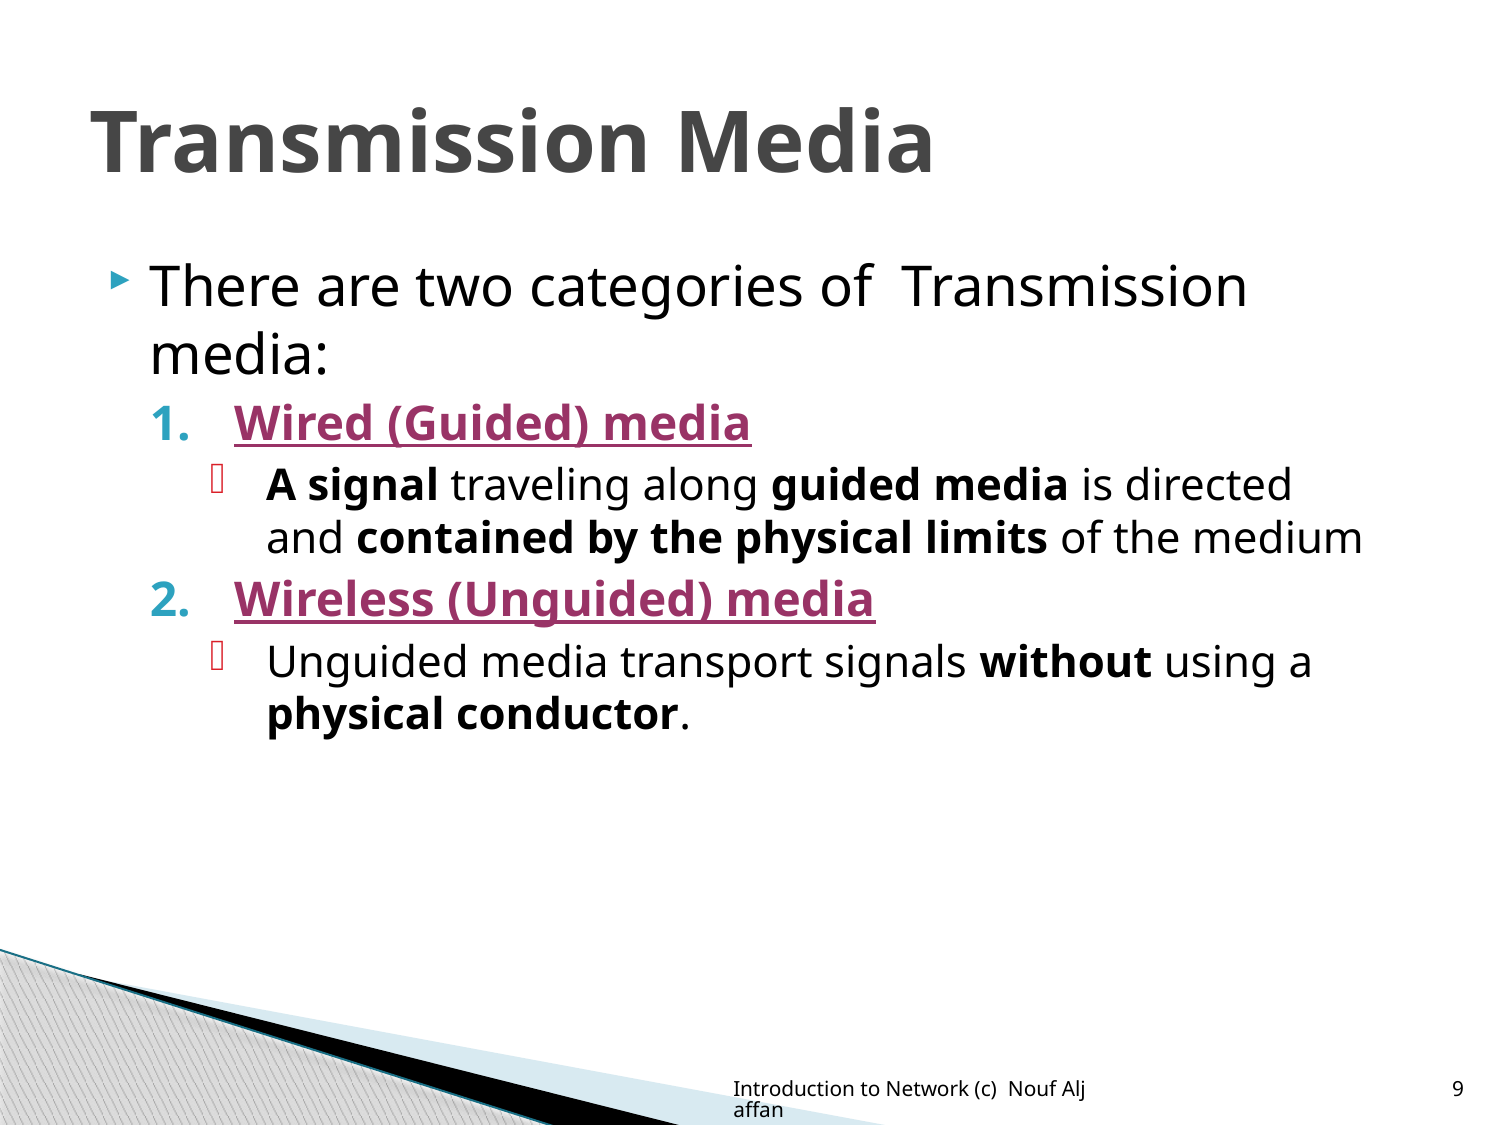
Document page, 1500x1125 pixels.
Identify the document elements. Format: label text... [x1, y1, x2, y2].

slide_number 9 [1418, 1051, 1479, 1112]
list There are two categories of Transmission media: Wired (Guided) media A signal traveling along guided media is directed and contained by the physical limits of the medium Wireless (Unguided) media Unguided media transport signals without using a physical conductor. [75, 243, 1425, 986]
title Transmission Media [75, 45, 1425, 233]
footer Introduction to Network (c) Nouf Aljaffan [718, 1051, 1105, 1112]
